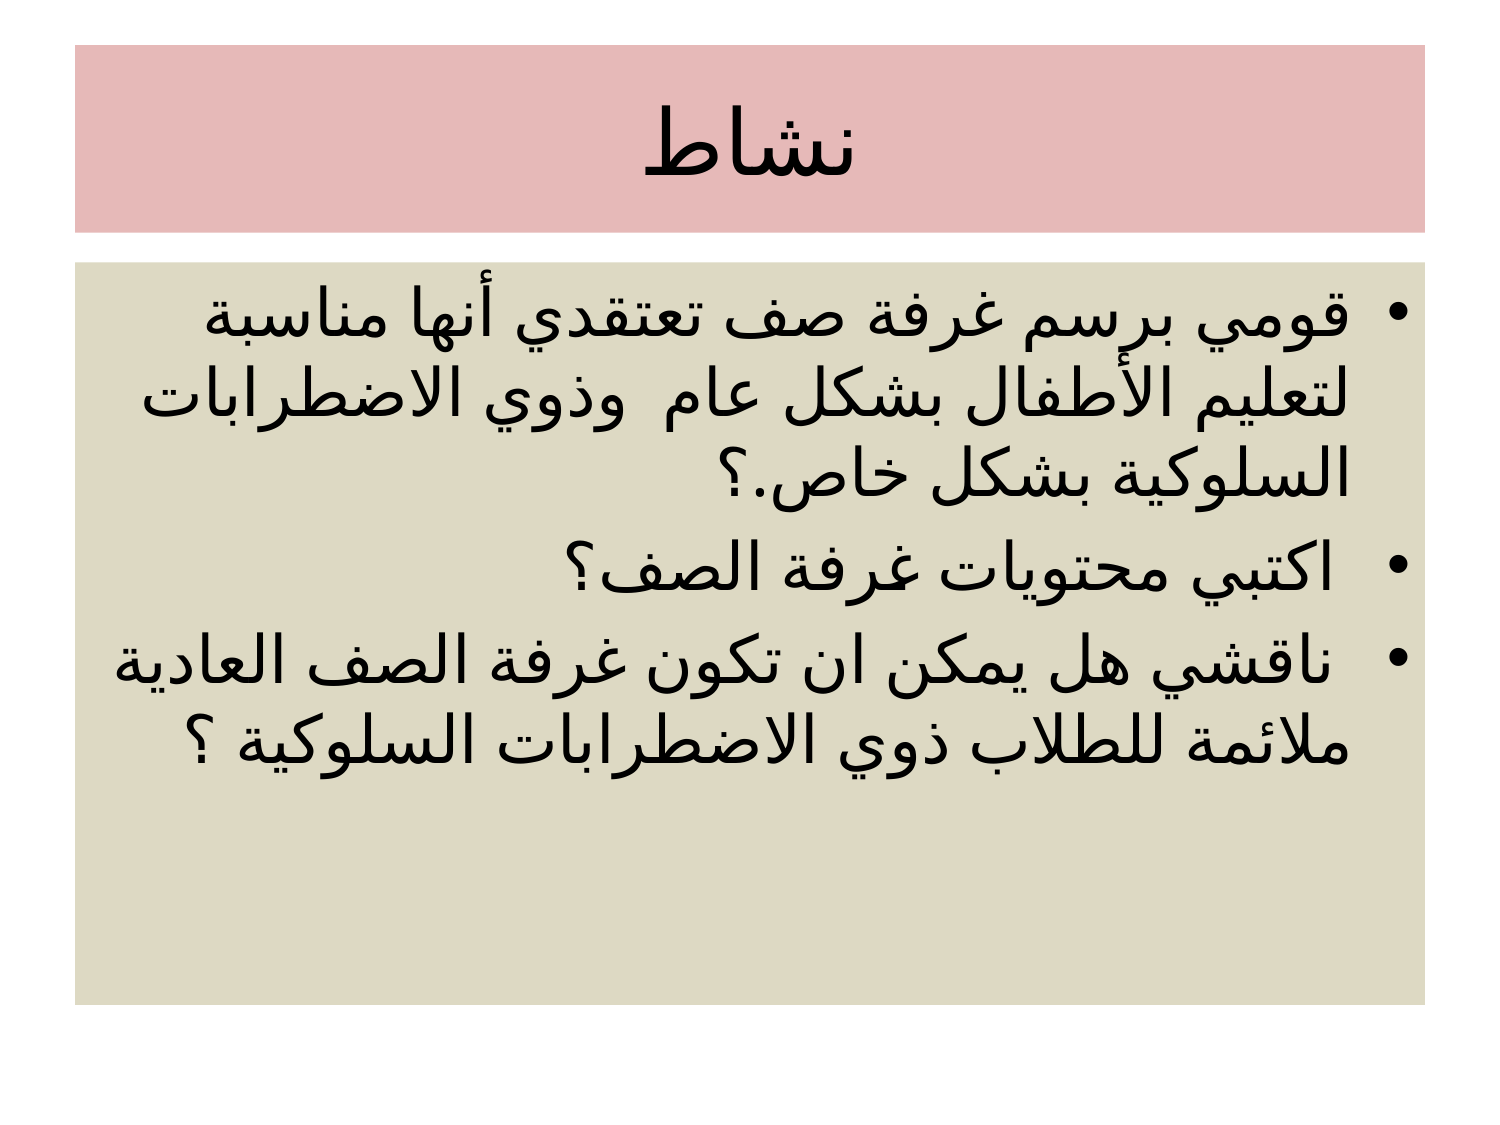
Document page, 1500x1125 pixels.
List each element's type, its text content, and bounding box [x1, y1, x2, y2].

title نشاط [75, 45, 1425, 233]
list قومي برسم غرفة صف تعتقدي أنها مناسبة لتعليم الأطفال بشكل عام وذوي الاضطرابات السلوكية بشكل خاص.؟ اكتبي محتويات غرفة الصف؟ ناقشي هل يمكن ان تكون غرفة الصف العادية ملائمة للطلاب ذوي الاضطرابات السلوكية ؟ [75, 262, 1425, 1005]
